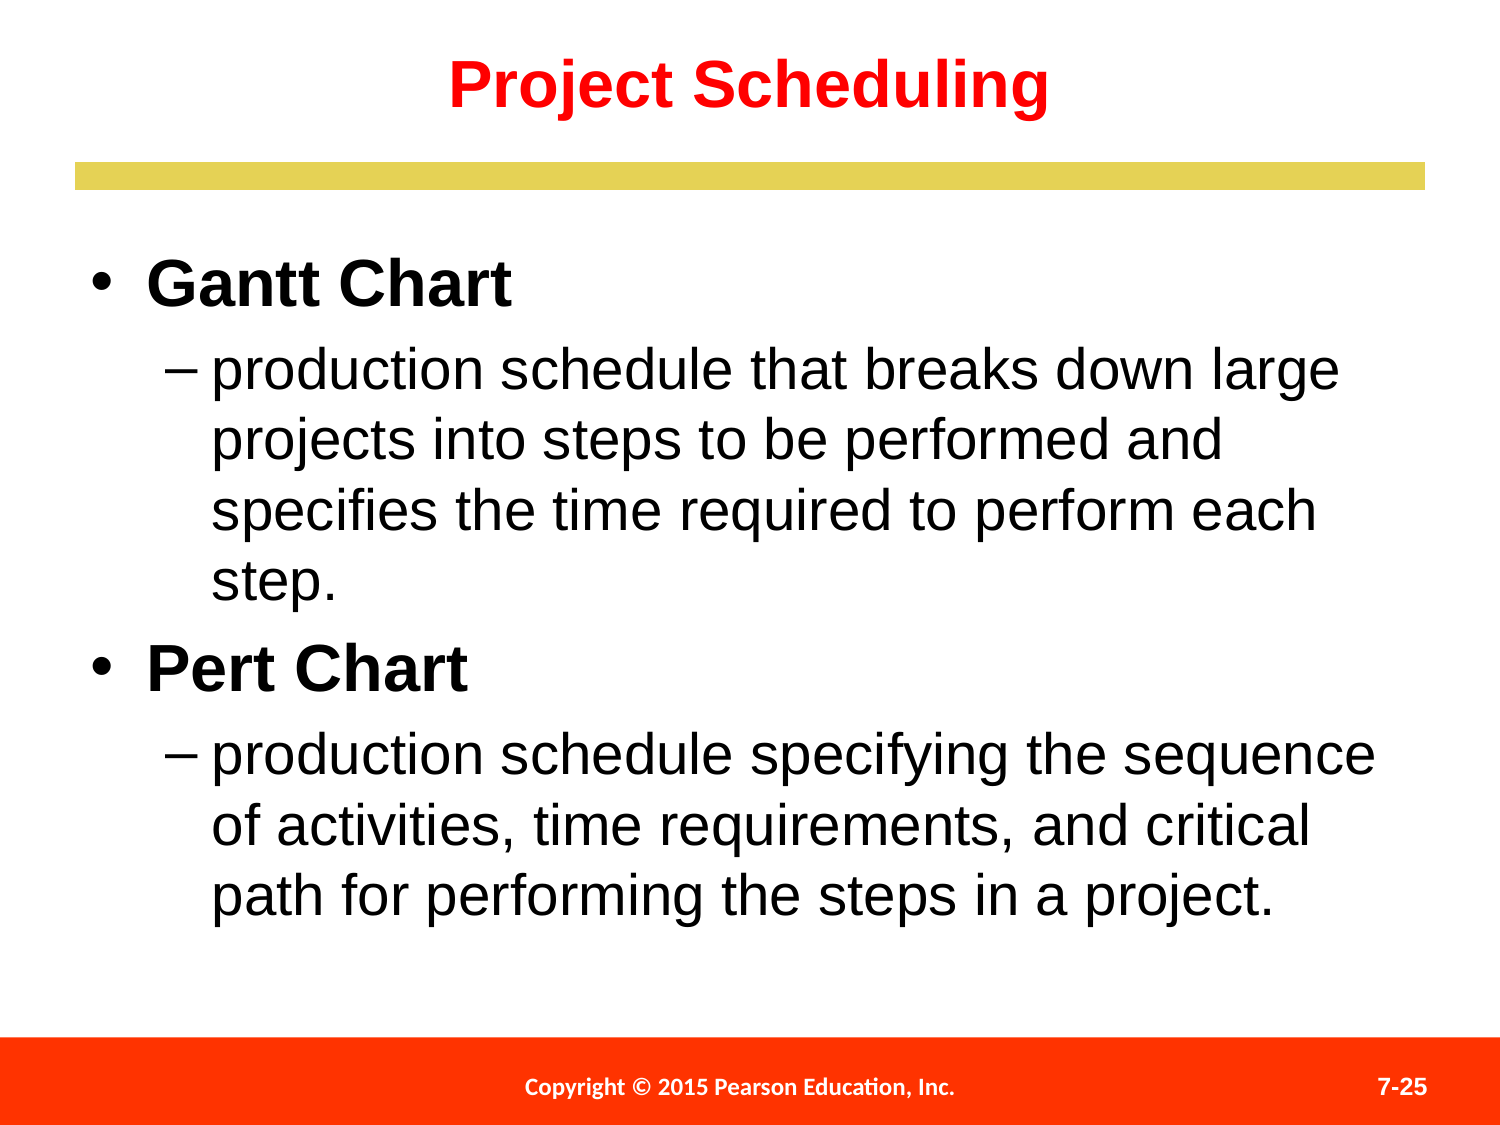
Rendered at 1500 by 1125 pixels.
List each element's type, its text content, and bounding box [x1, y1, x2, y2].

picture [75, 162, 1425, 190]
list Gantt Chart production schedule that breaks down large projects into steps to be performed and specifies the time required to perform each step. Pert Chart production schedule specifying the sequence of activities, time requirements, and critical path for performing the steps in a project. [74, 232, 1426, 988]
title Project Scheduling [74, 12, 1426, 151]
